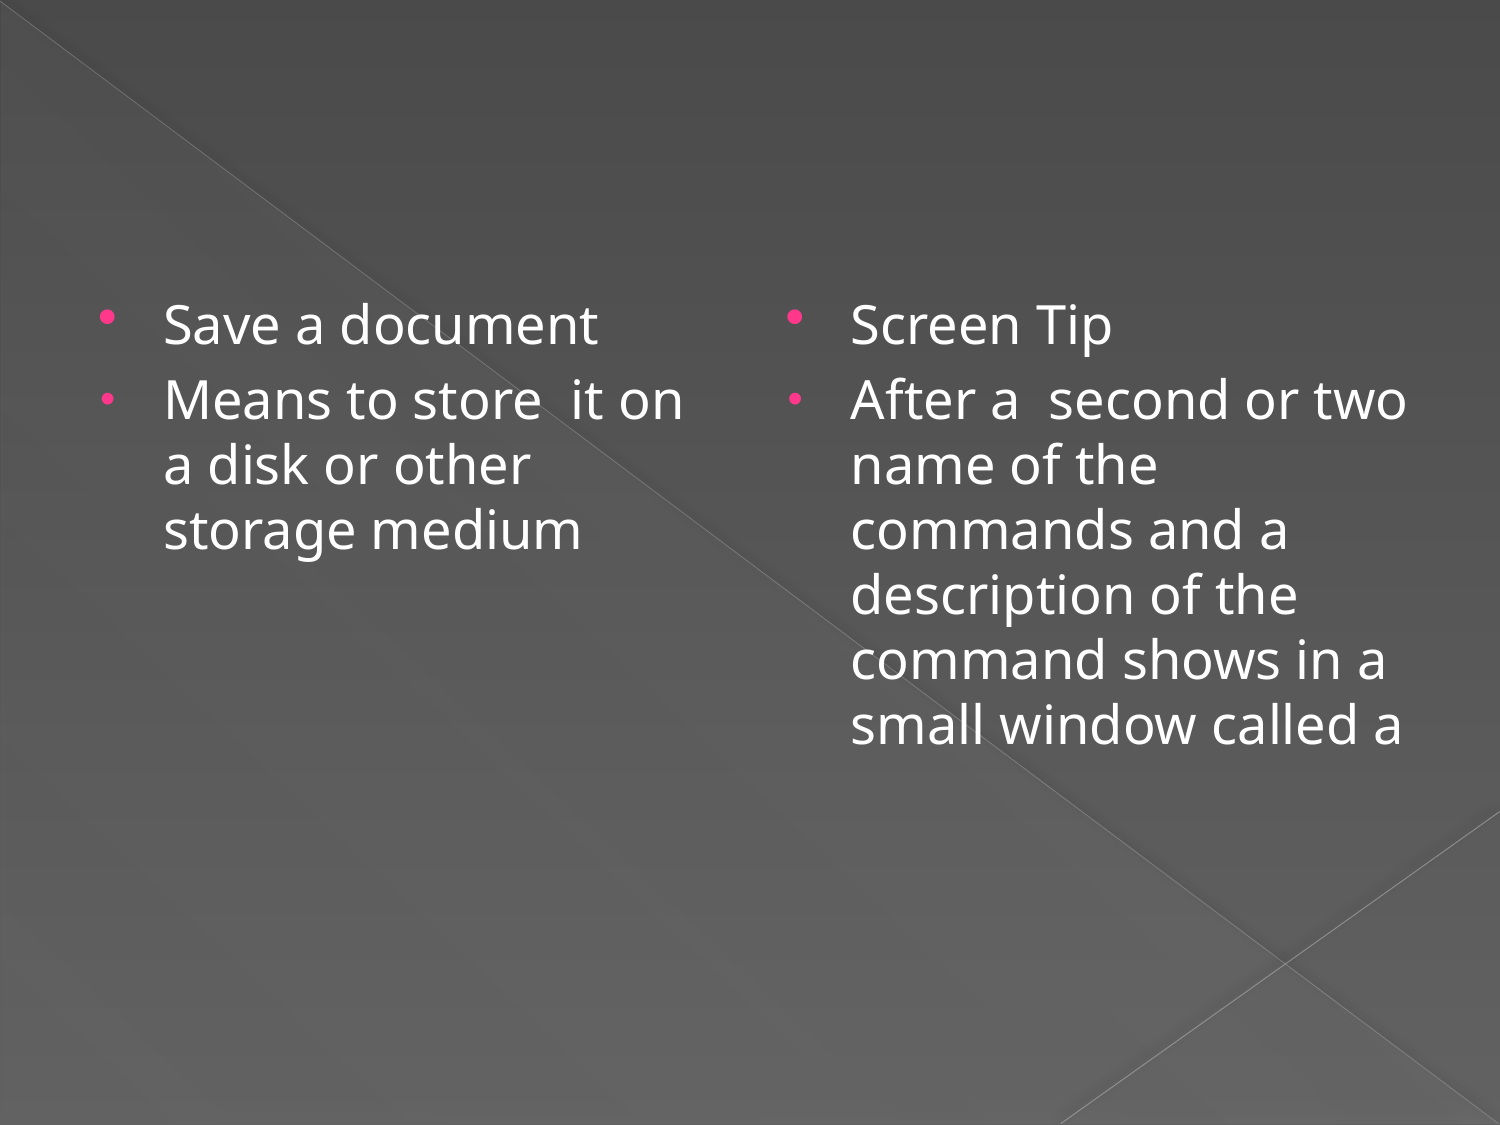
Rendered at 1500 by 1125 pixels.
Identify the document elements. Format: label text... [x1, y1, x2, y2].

list Save a document Means to store it on a disk or other storage medium [75, 282, 738, 1025]
list Screen Tip After a second or two name of the commands and a description of the command shows in a small window called a [762, 282, 1425, 1025]
